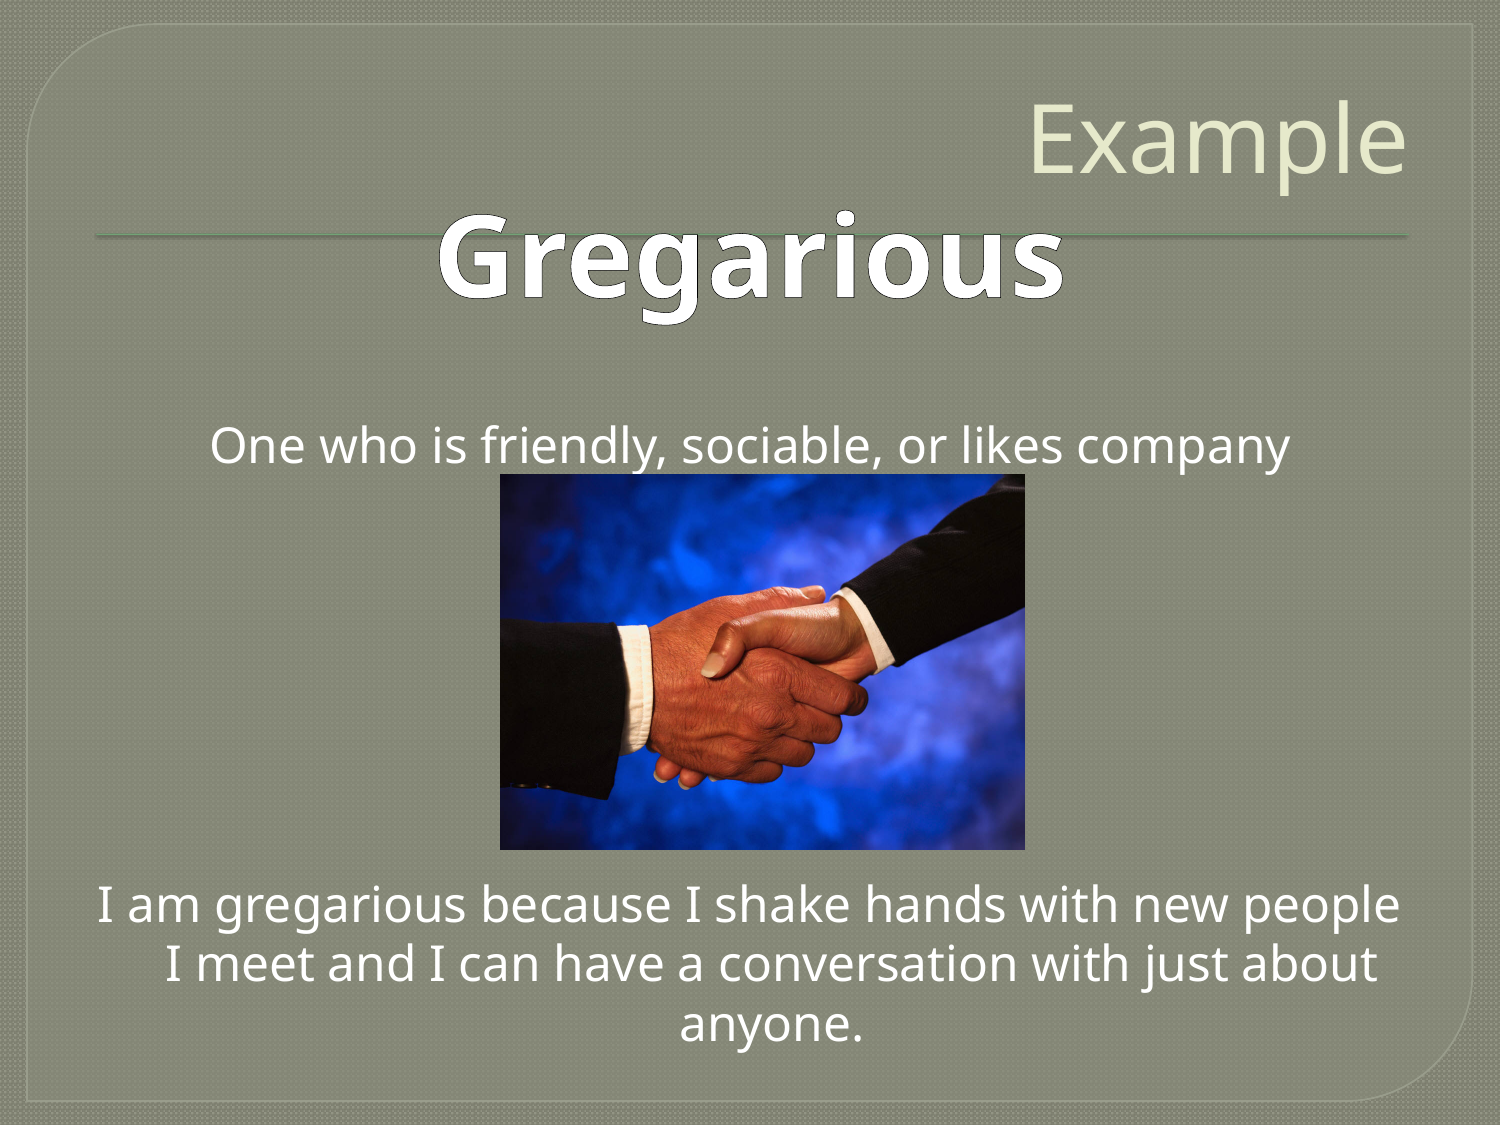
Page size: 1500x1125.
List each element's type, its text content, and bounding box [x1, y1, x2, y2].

picture [499, 474, 1026, 851]
title Example [75, 45, 1425, 174]
list Gregarious One who is friendly, sociable, or likes company I am gregarious because I shake hands with new people I meet and I can have a conversation with just about anyone. [75, 174, 1425, 1063]
